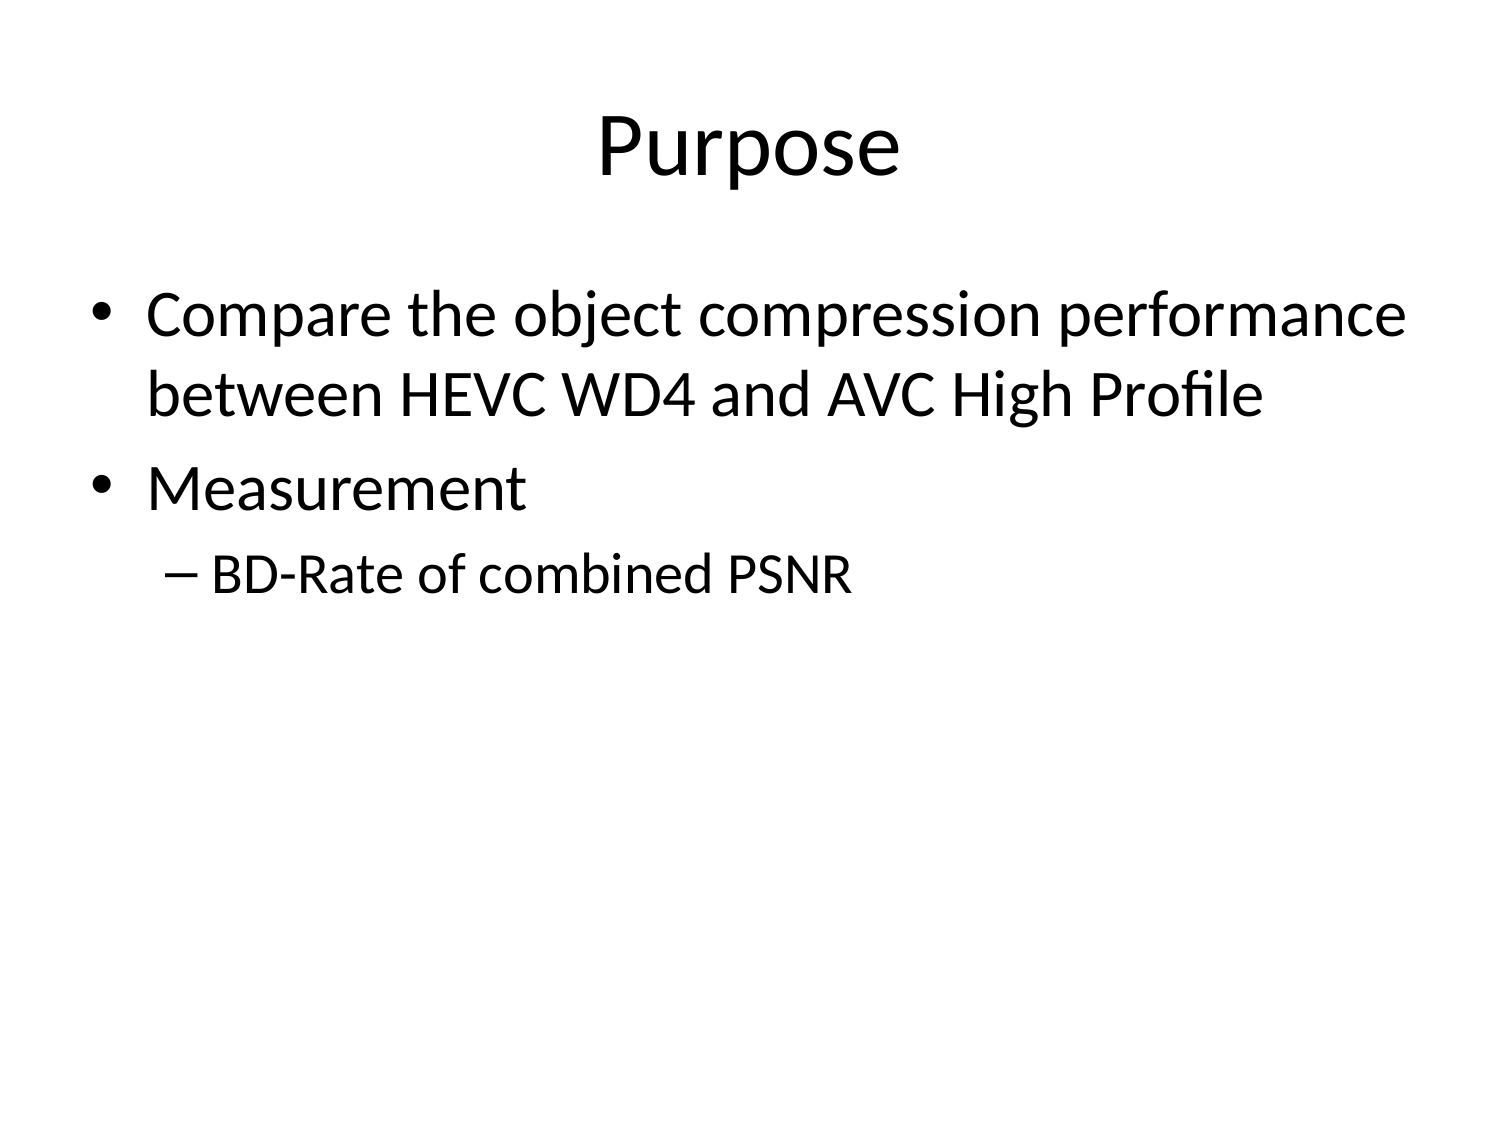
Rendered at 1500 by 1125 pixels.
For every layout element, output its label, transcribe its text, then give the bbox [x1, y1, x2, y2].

title Purpose [75, 45, 1425, 233]
